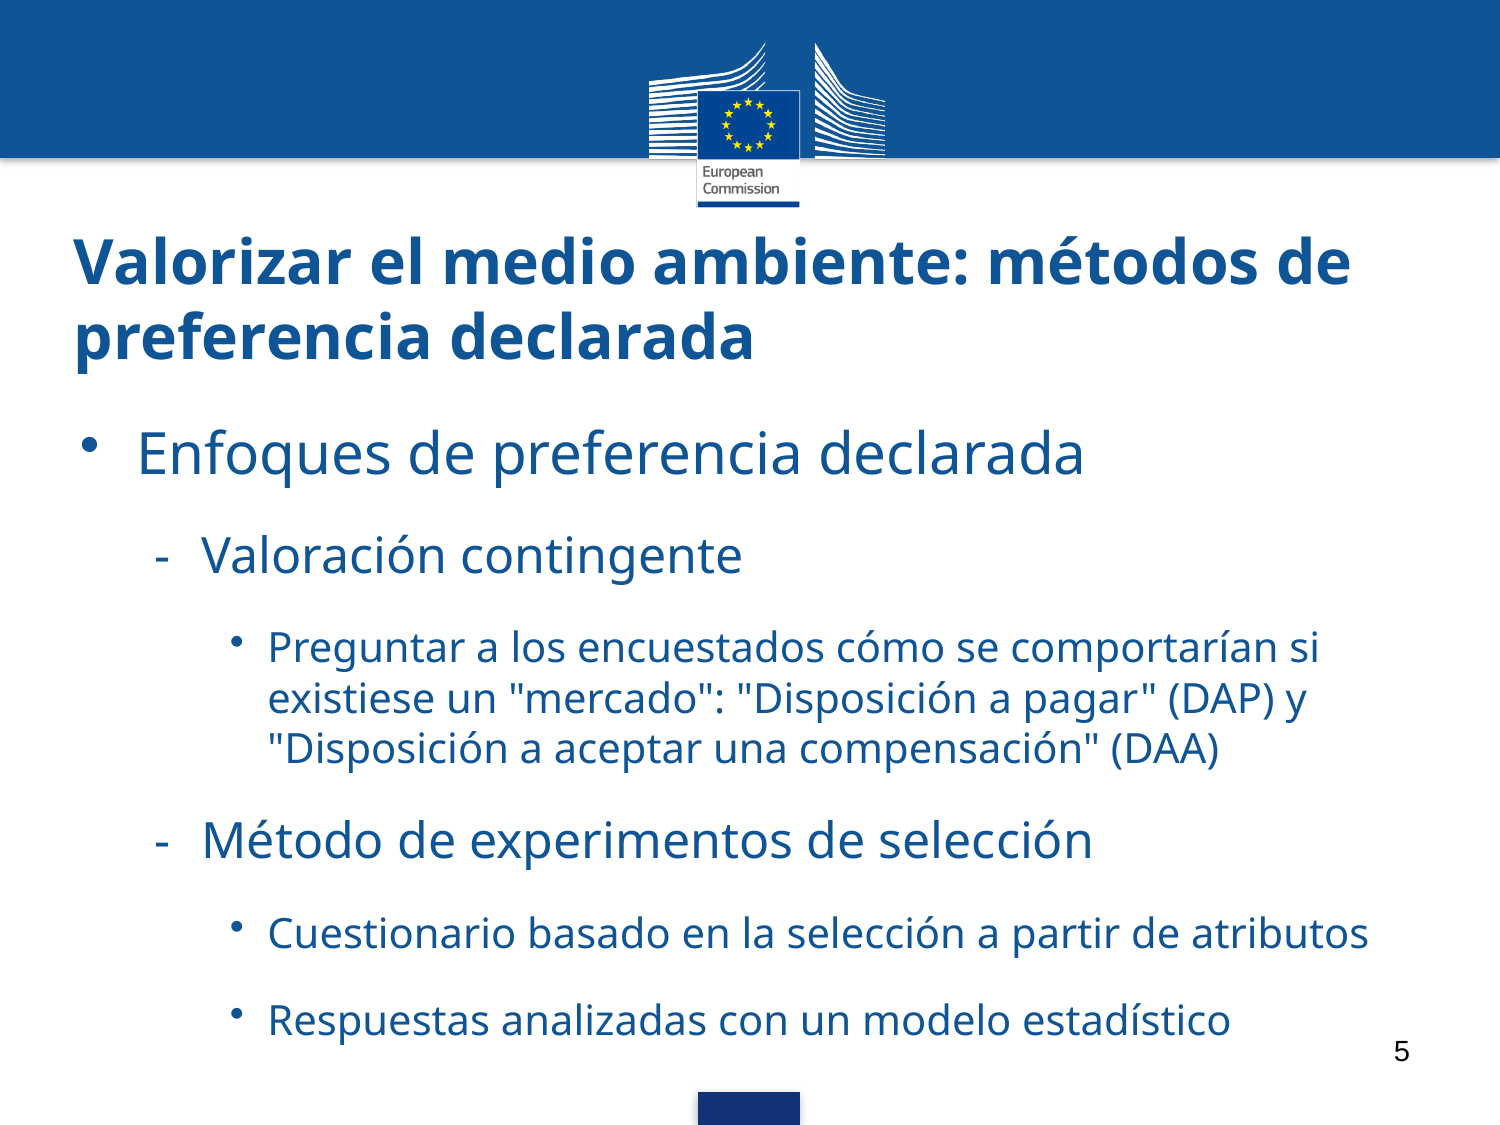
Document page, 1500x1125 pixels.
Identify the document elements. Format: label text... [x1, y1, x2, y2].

picture [649, 42, 885, 208]
list Enfoques de preferencia declarada Valoración contingente Preguntar a los encuestados cómo se comportarían si existiese un "mercado": "Disposición a pagar" (DAP) y "Disposición a aceptar una compensación" (DAA) Método de experimentos de selección Cuestionario basado en la selección a partir de atributos Respuestas analizadas con un modelo estadístico [64, 408, 1465, 1052]
slide_number 5 [1074, 1024, 1426, 1103]
title Valorizar el medio ambiente: métodos de preferencia declarada [0, 220, 1500, 374]
